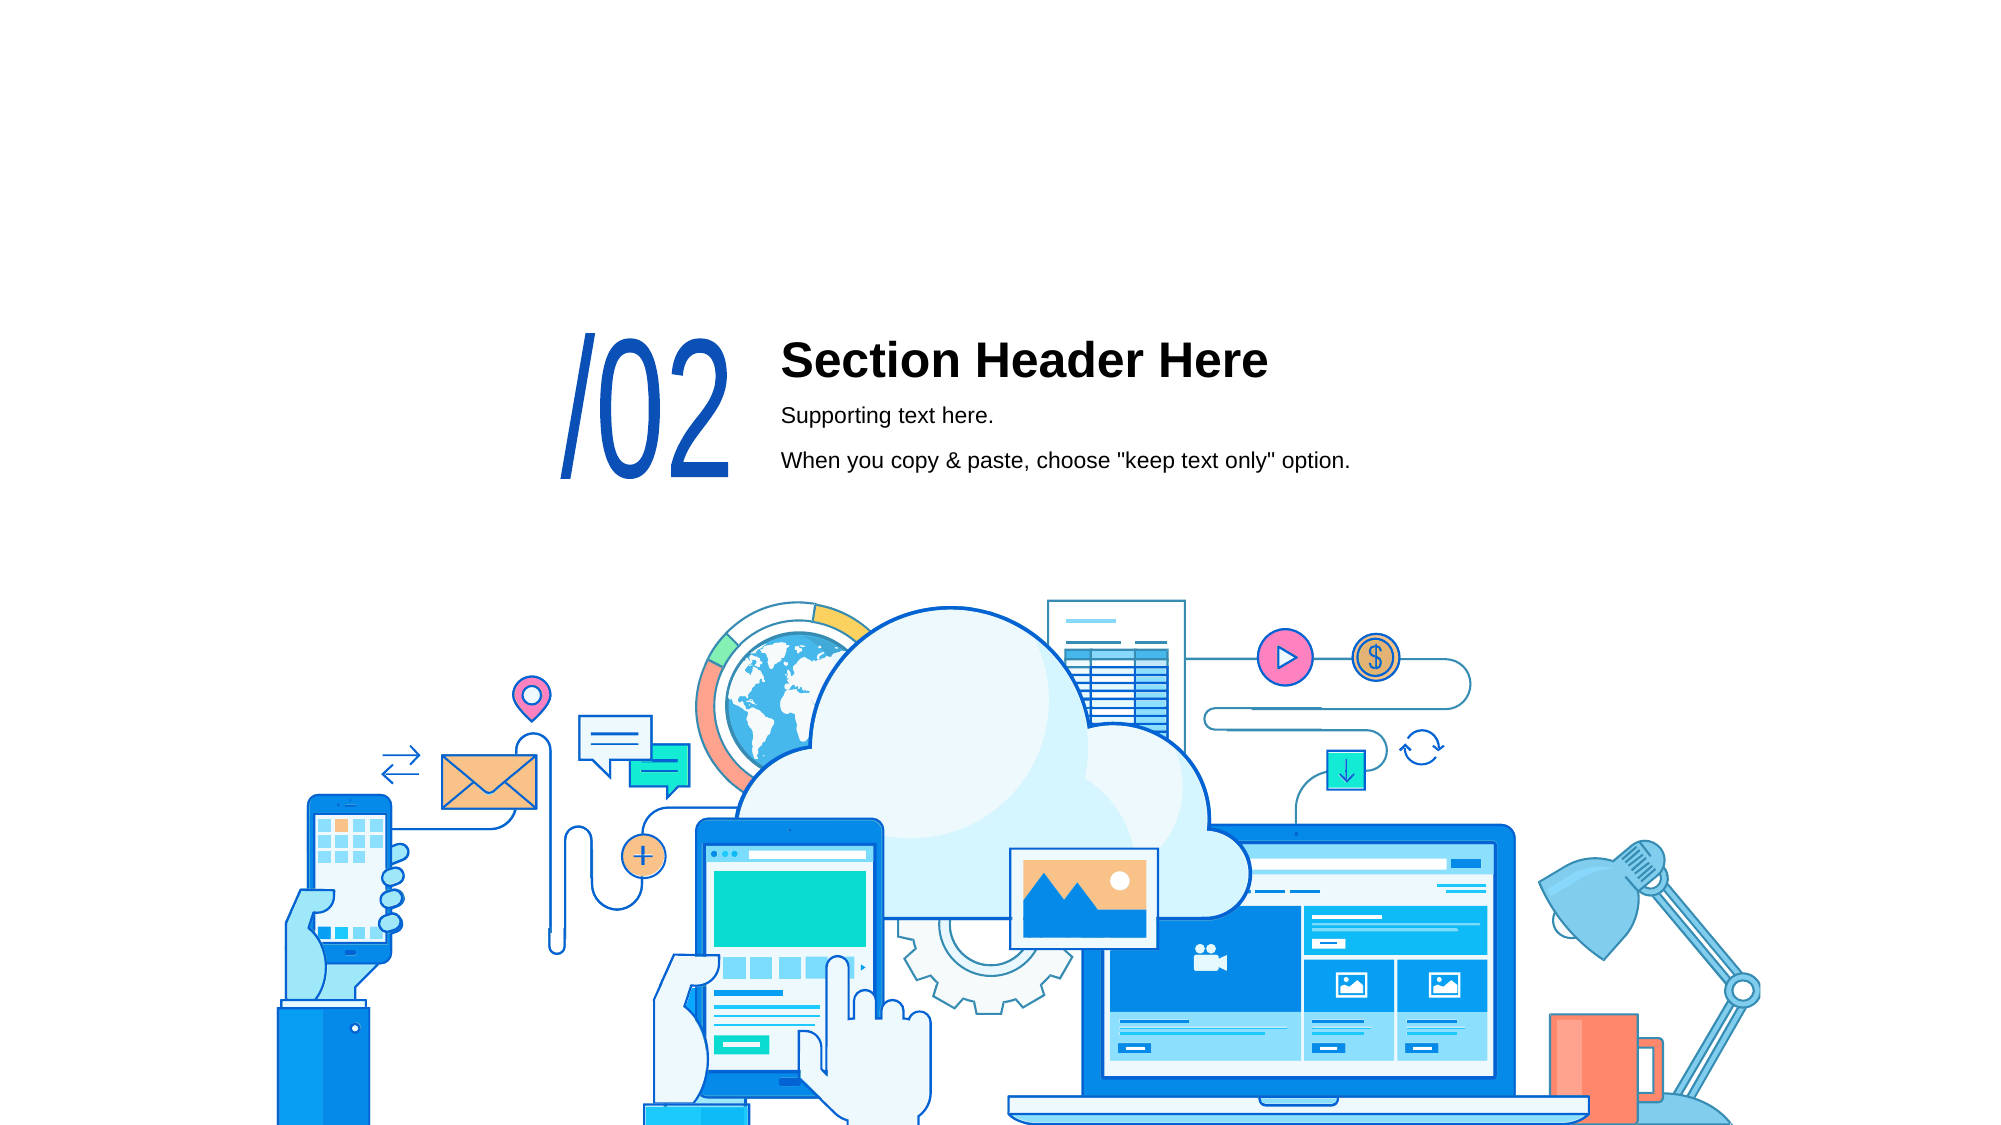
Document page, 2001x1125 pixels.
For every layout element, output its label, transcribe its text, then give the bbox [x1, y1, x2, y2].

list Supporting text here. When you copy & paste, choose "keep text only" option. [765, 395, 1655, 563]
title Section Header Here [765, 249, 1655, 395]
